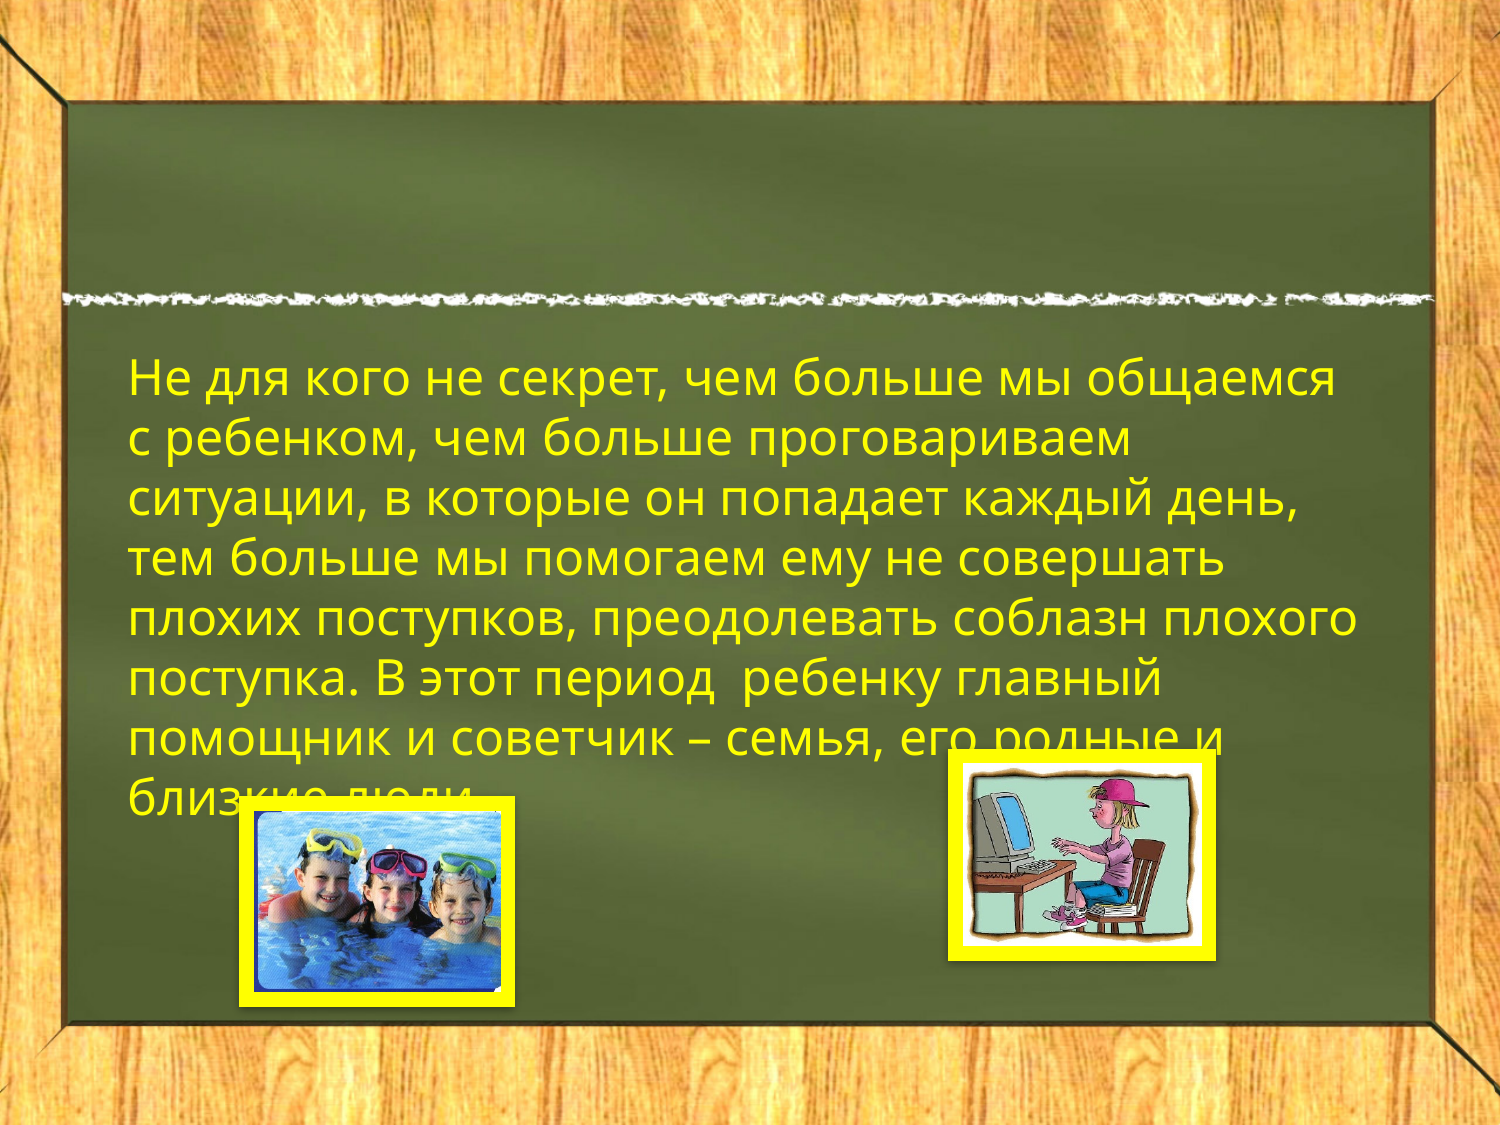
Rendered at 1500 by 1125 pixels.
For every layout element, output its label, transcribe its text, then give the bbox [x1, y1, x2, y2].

picture [0, 0, 1500, 1125]
list Не для кого не секрет, чем больше мы общаемся с ребенком, чем больше проговариваем ситуации, в которые он попадает каждый день, тем больше мы помогаем ему не совершать плохих поступков, преодолевать соблазн плохого поступка. В этот период ребенку главный помощник и советчик – семья, его родные и близкие люди. [112, 337, 1388, 1013]
